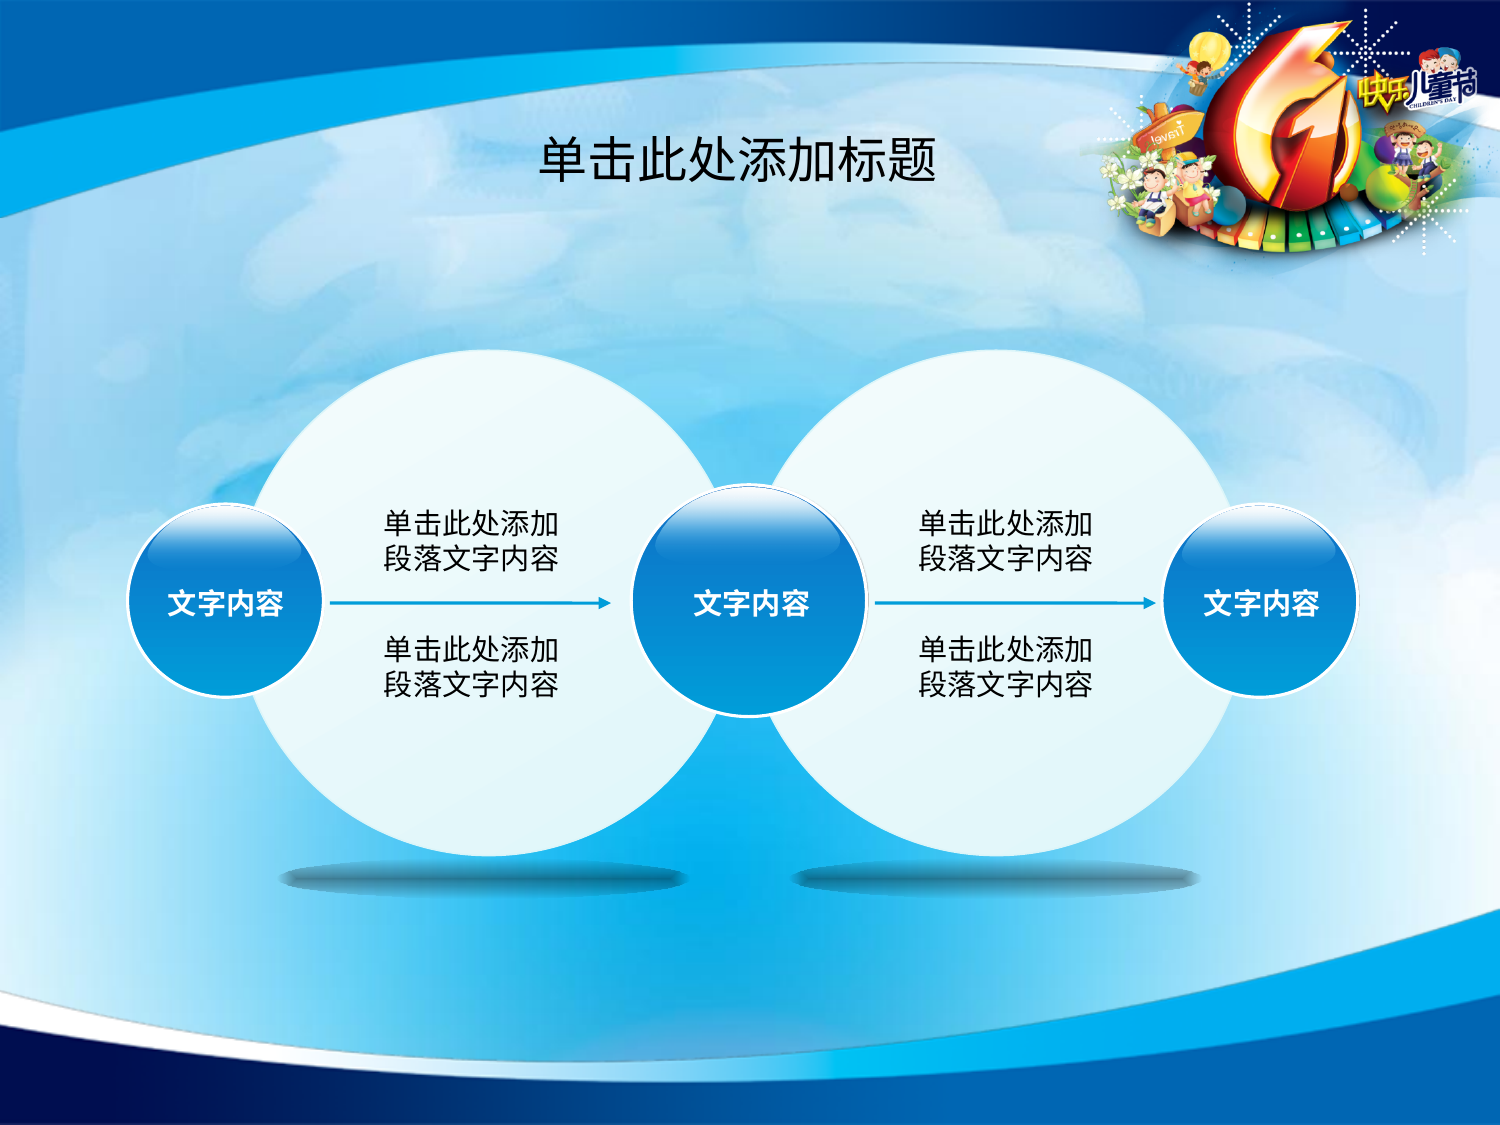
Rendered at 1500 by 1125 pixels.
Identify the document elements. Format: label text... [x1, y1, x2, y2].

text_box [256, 350, 712, 503]
text_box [258, 708, 710, 856]
text_box 单击此处添加 段落文字内容 [825, 476, 1187, 603]
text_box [1161, 503, 1360, 698]
text_box 单击此处添加 段落文字内容 [291, 476, 653, 603]
title 单击此处添加标题 [457, 105, 1018, 211]
text_box [788, 857, 1203, 899]
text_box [127, 503, 326, 698]
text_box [630, 484, 869, 718]
text_box [276, 857, 691, 899]
text_box [773, 350, 1229, 503]
text_box [775, 708, 1226, 856]
picture [0, 0, 1500, 1125]
text_box 单击此处添加 段落文字内容 [291, 603, 653, 730]
text_box 单击此处添加 段落文字内容 [825, 603, 1187, 730]
